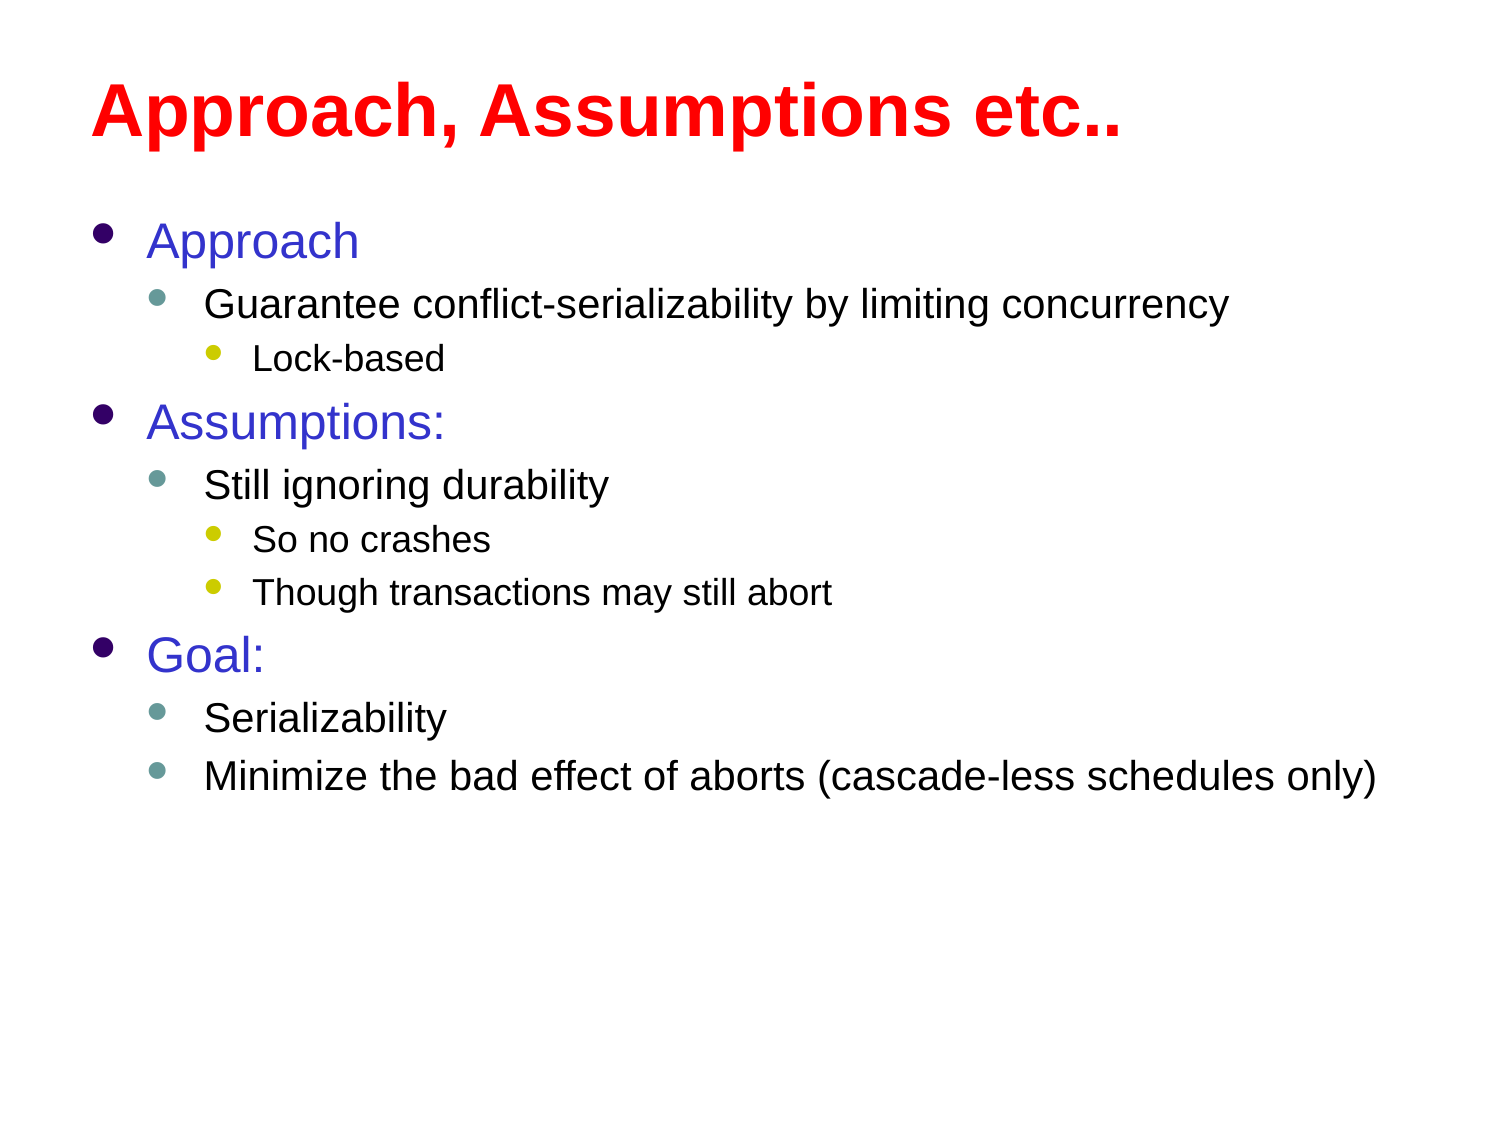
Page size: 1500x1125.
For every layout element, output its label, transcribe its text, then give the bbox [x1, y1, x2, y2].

list Approach Guarantee conflict-serializability by limiting concurrency Lock-based Assumptions: Still ignoring durability So no crashes Though transactions may still abort Goal: Serializability Minimize the bad effect of aborts (cascade-less schedules only) [74, 200, 1426, 863]
title Approach, Assumptions etc.. [74, 19, 1313, 160]
